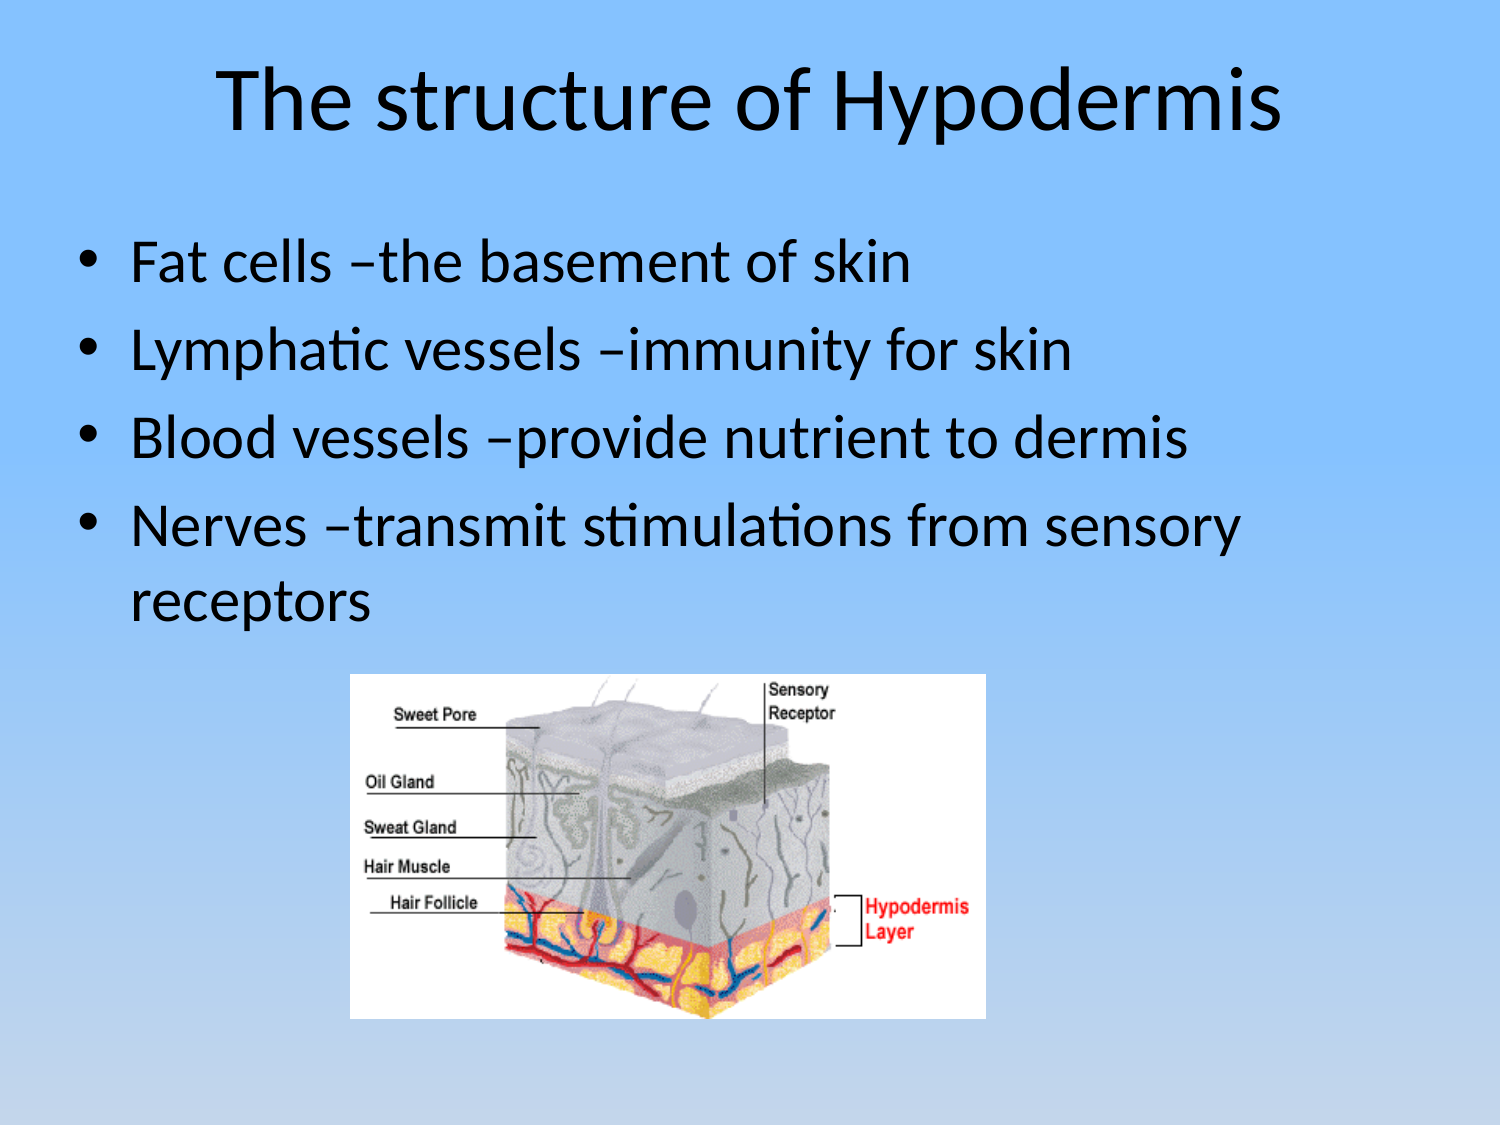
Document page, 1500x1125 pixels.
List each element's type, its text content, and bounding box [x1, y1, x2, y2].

picture [349, 674, 987, 1019]
list Fat cells –the basement of skin Lymphatic vessels –immunity for skin Blood vessels –provide nutrient to dermis Nerves –transmit stimulations from sensory receptors [62, 212, 1426, 643]
title The structure of Hypodermis [74, 0, 1426, 188]
